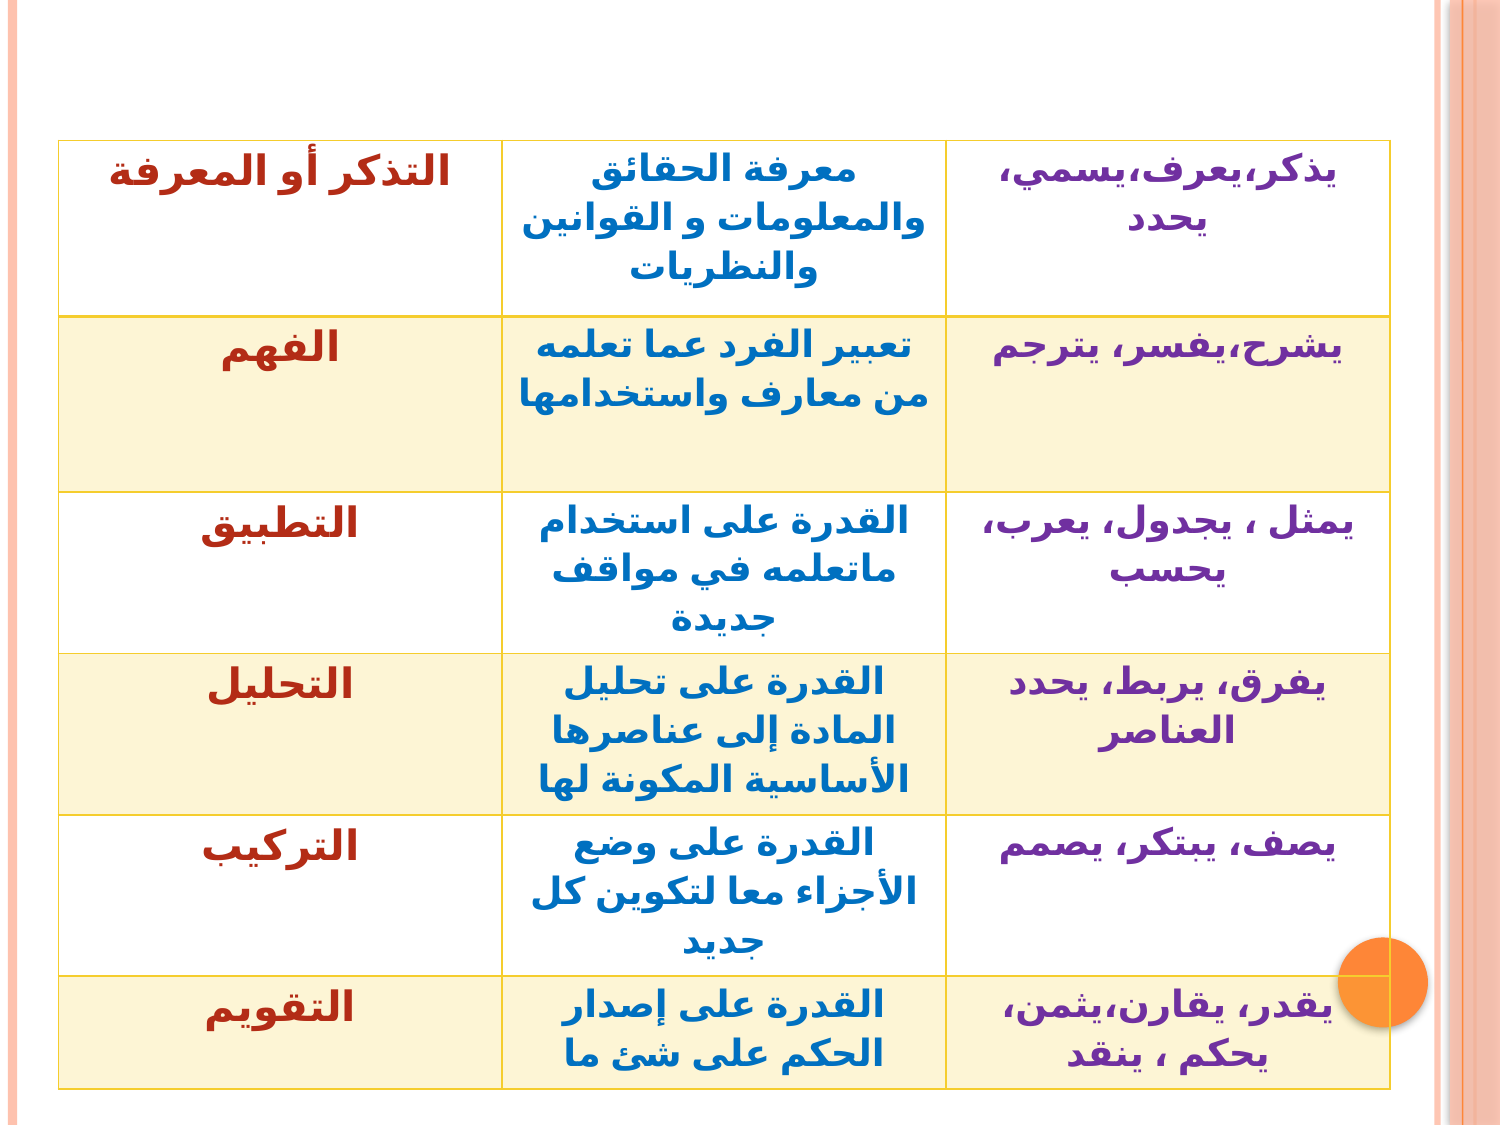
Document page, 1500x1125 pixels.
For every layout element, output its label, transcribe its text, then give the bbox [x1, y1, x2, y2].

table_cell يمثل ، يجدول، يعرب، يحسب [947, 493, 1389, 653]
table_header معرفة الحقائق والمعلومات و القوانين والنظريات [503, 141, 945, 315]
table_cell تعبير الفرد عما تعلمه من معارف واستخدامها [503, 318, 945, 491]
table_cell يقدر، يقارن،يثمن، يحكم ، ينقد [947, 977, 1389, 1088]
table_cell الفهم [59, 318, 501, 491]
table_cell التقويم [59, 977, 501, 1088]
table_header التذكر أو المعرفة [59, 141, 501, 315]
table_cell التركيب [59, 816, 501, 975]
table_cell التحليل [59, 654, 501, 814]
table_header يذكر،يعرف،يسمي، يحدد [947, 141, 1389, 315]
table_cell القدرة على تحليل المادة إلى عناصرها الأساسية المكونة لها [503, 654, 945, 814]
table_cell يفرق، يربط، يحدد العناصر [947, 654, 1389, 814]
table_cell يصف، يبتكر، يصمم [947, 816, 1389, 975]
table_cell القدرة على إصدار الحكم على شئ ما [503, 977, 945, 1088]
table_cell يشرح،يفسر، يترجم [947, 318, 1389, 491]
table_cell التطبيق [59, 493, 501, 653]
table_cell القدرة على وضع الأجزاء معا لتكوين كل جديد [503, 816, 945, 975]
table_cell القدرة على استخدام ماتعلمه في مواقف جديدة [503, 493, 945, 653]
